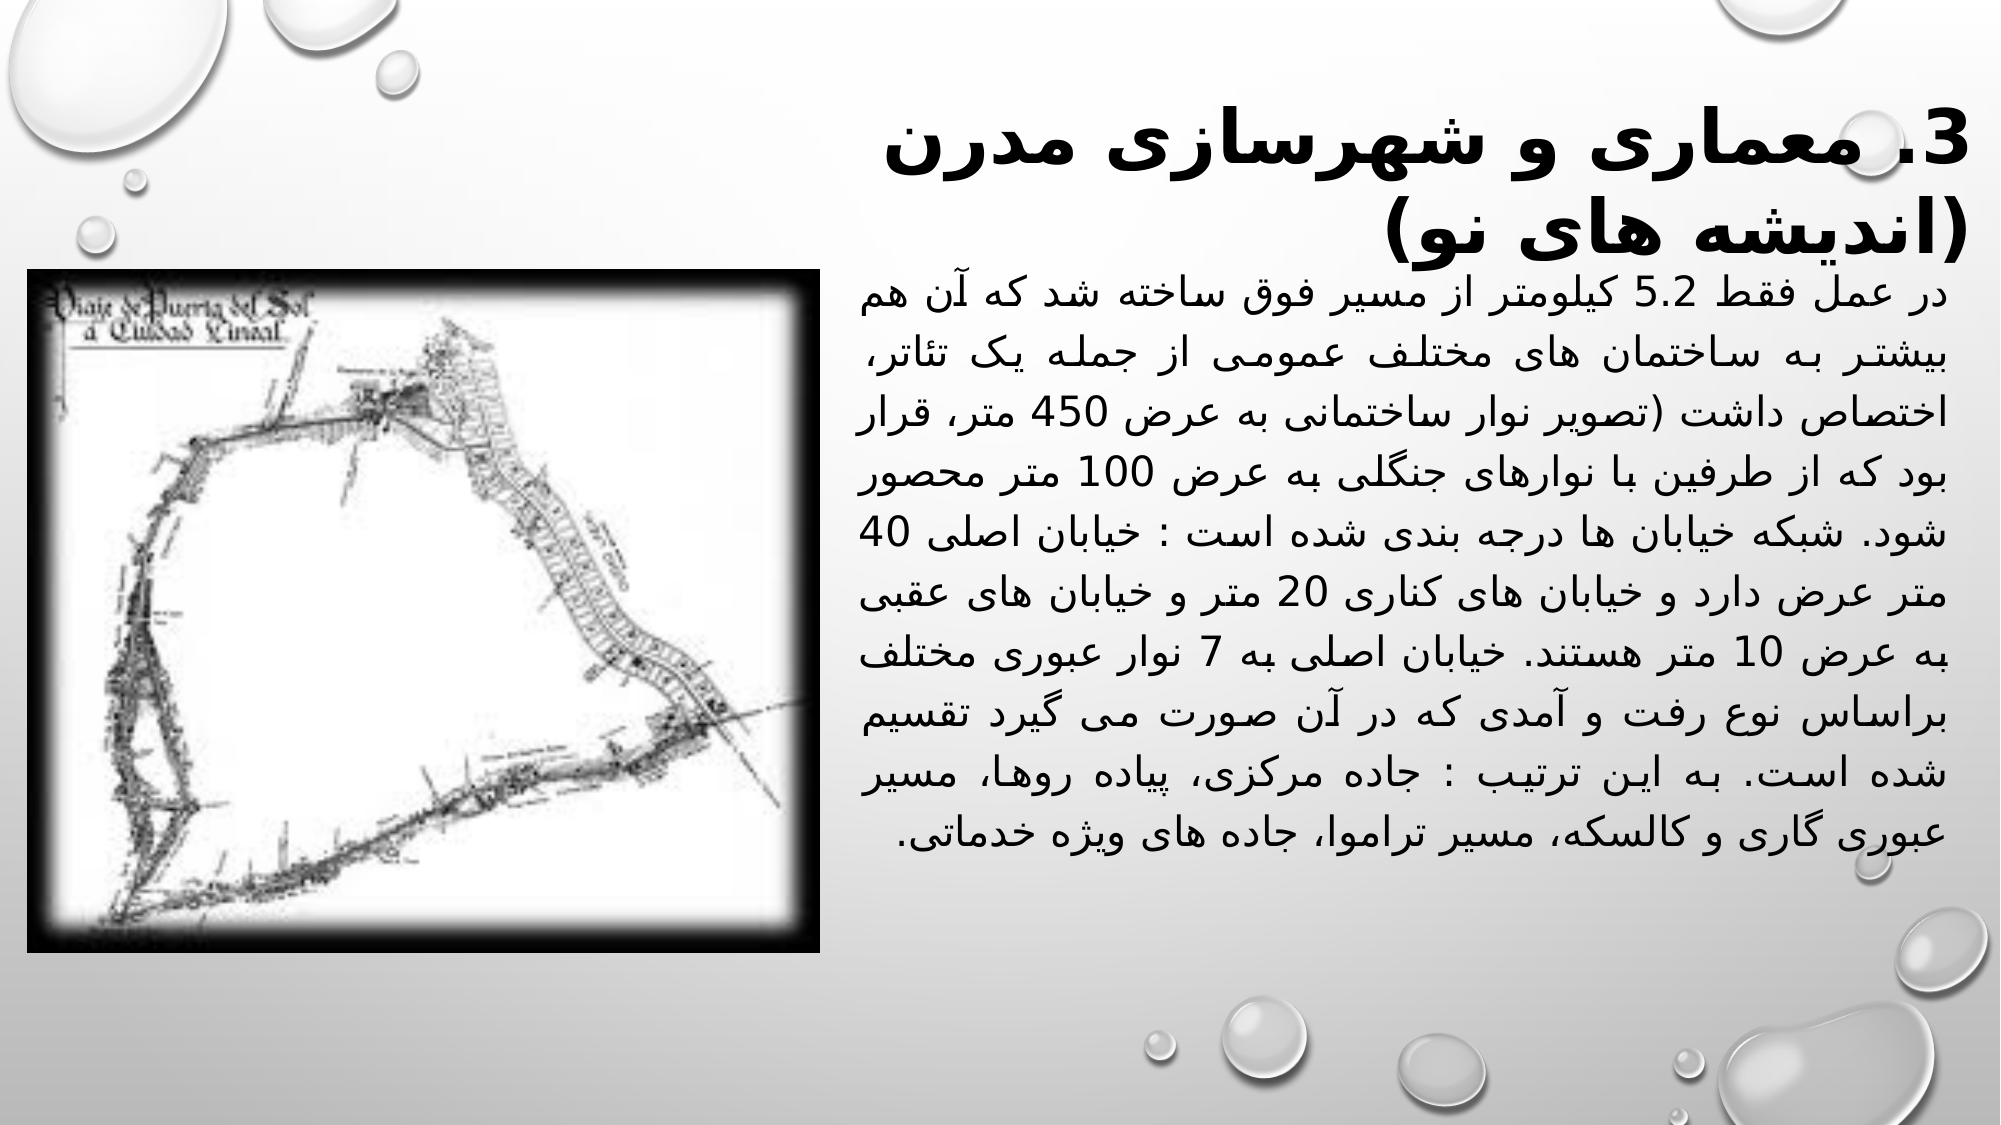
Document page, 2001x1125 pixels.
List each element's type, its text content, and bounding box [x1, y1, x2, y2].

list در عمل فقط 5.2 کیلومتر از مسیر فوق ساخته شد که آن هم بیشتر به ساختمان های مختلف عمومی از جمله یک تئاتر، اختصاص داشت (تصویر نوار ساختمانی به عرض 450 متر، قرار بود که از طرفین با نوارهای جنگلی به عرض 100 متر محصور شود. شبکه خیابان ها درجه بندی شده است : خیابان اصلی 40 متر عرض دارد و خیابان های کناری 20 متر و خیابان های عقبی به عرض 10 متر هستند. خیابان اصلی به 7 نوار عبوری مختلف براساس نوع رفت و آمدی که در آن صورت می گیرد تقسیم شده است. به این ترتیب : جاده مرکزی، پیاده روها، مسیر عبوری گاری و کالسکه، مسیر تراموا، جاده های ویژه خدماتی. [842, 276, 1964, 1125]
picture [0, 0, 2000, 1125]
text_box 3. معماری و شهرسازی مدرن (اندیشه های نو) [717, 80, 1989, 276]
